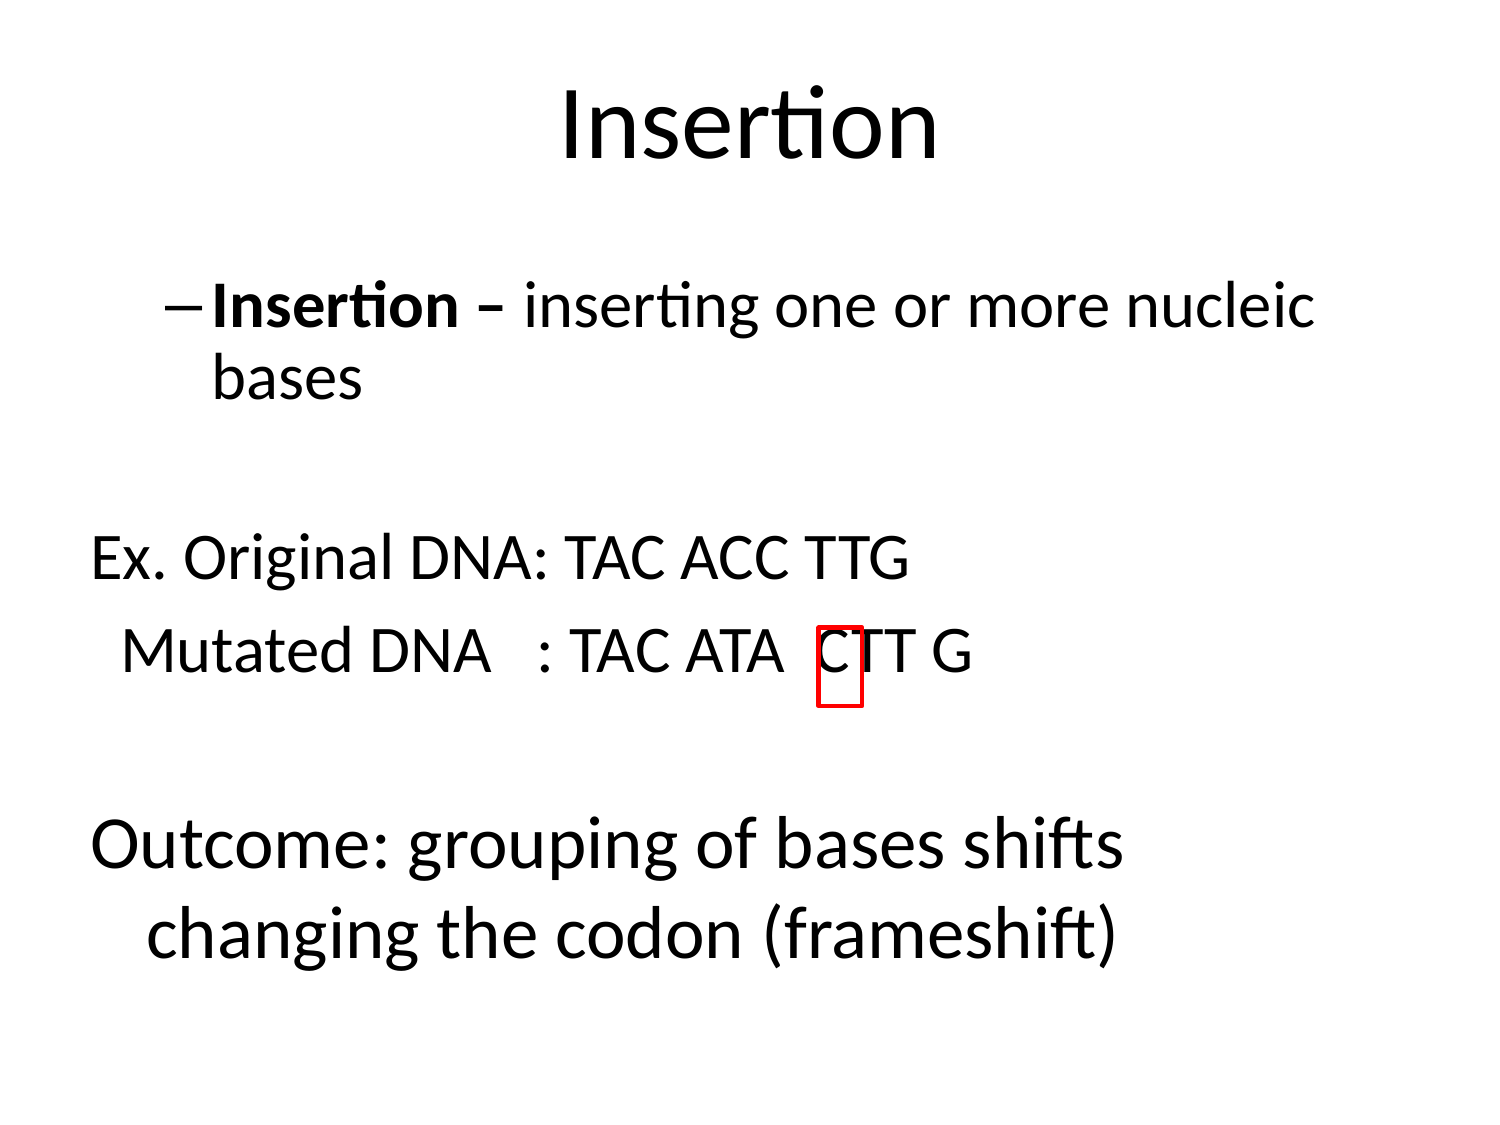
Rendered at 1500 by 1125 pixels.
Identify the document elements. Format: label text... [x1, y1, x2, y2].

list Insertion – inserting one or more nucleic bases Ex. Original DNA: TAC ACC TTG Mutated DNA : TAC ATA CTT G Outcome: grouping of bases shifts changing the codon (frameshift) [75, 262, 1425, 1072]
text_box [817, 626, 864, 708]
title Insertion [75, 45, 1425, 233]
